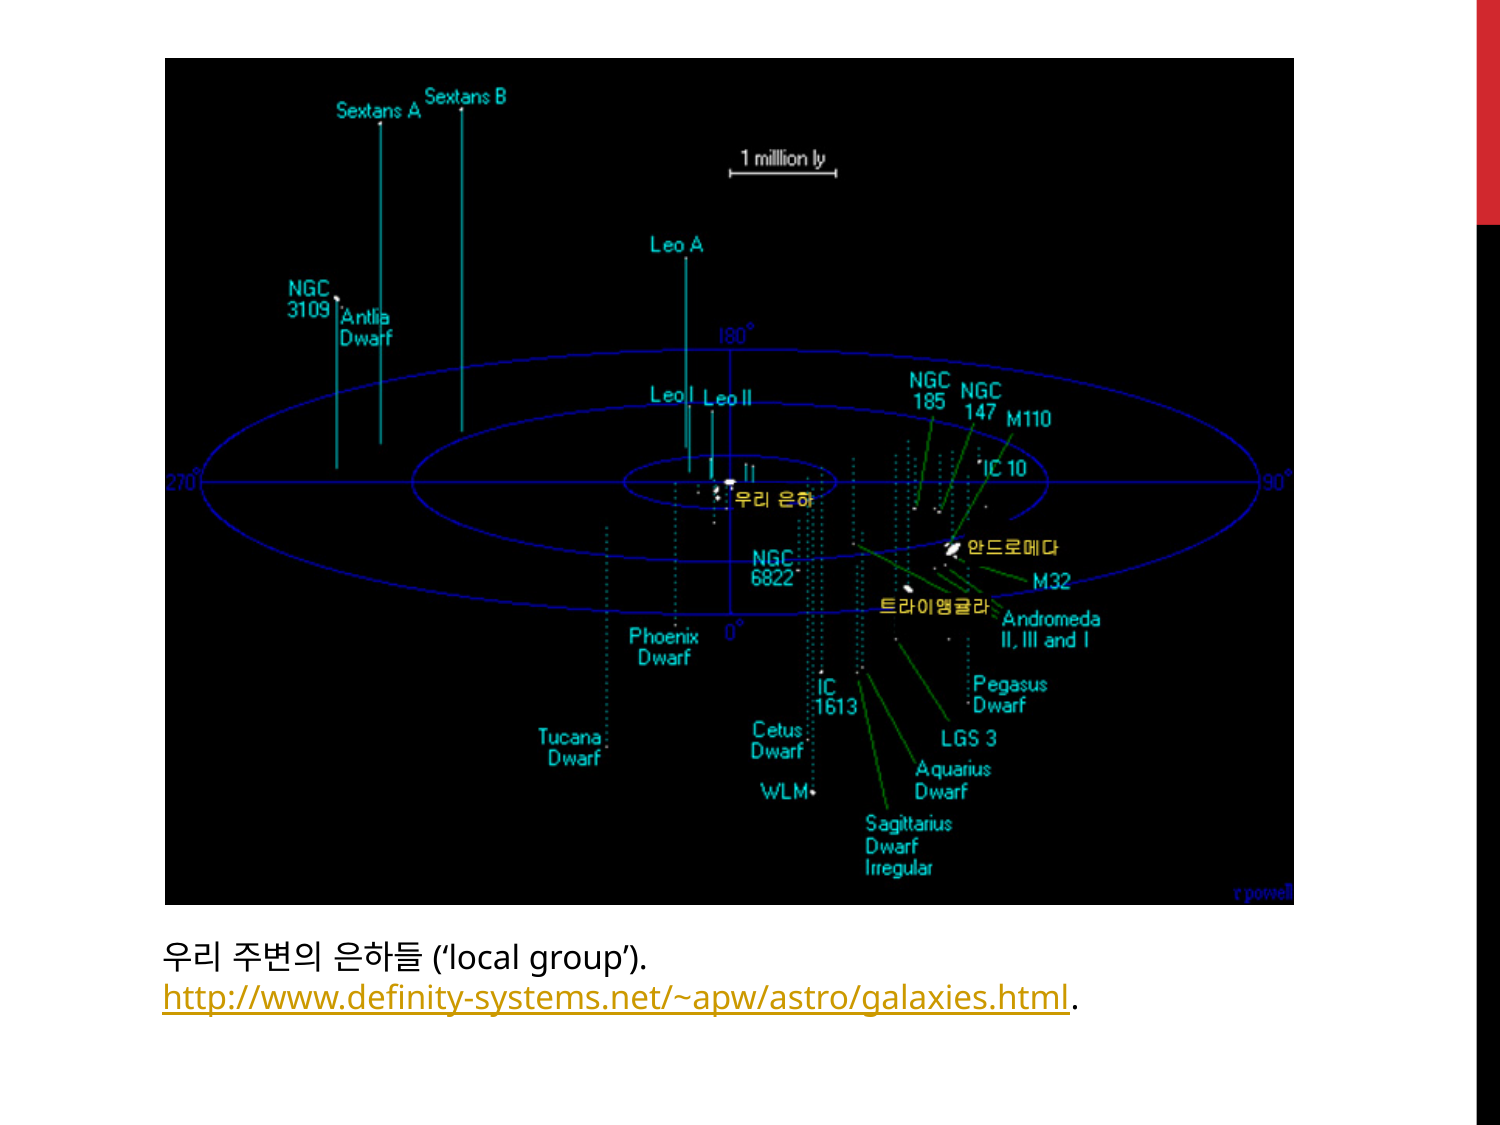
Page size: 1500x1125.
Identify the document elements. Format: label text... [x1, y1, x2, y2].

text_box 우리 주변의 은하들(‘local group’). http://www.definity-systems.net/~apw/astro/galaxies.html. [147, 928, 1329, 1029]
picture [165, 58, 1295, 906]
